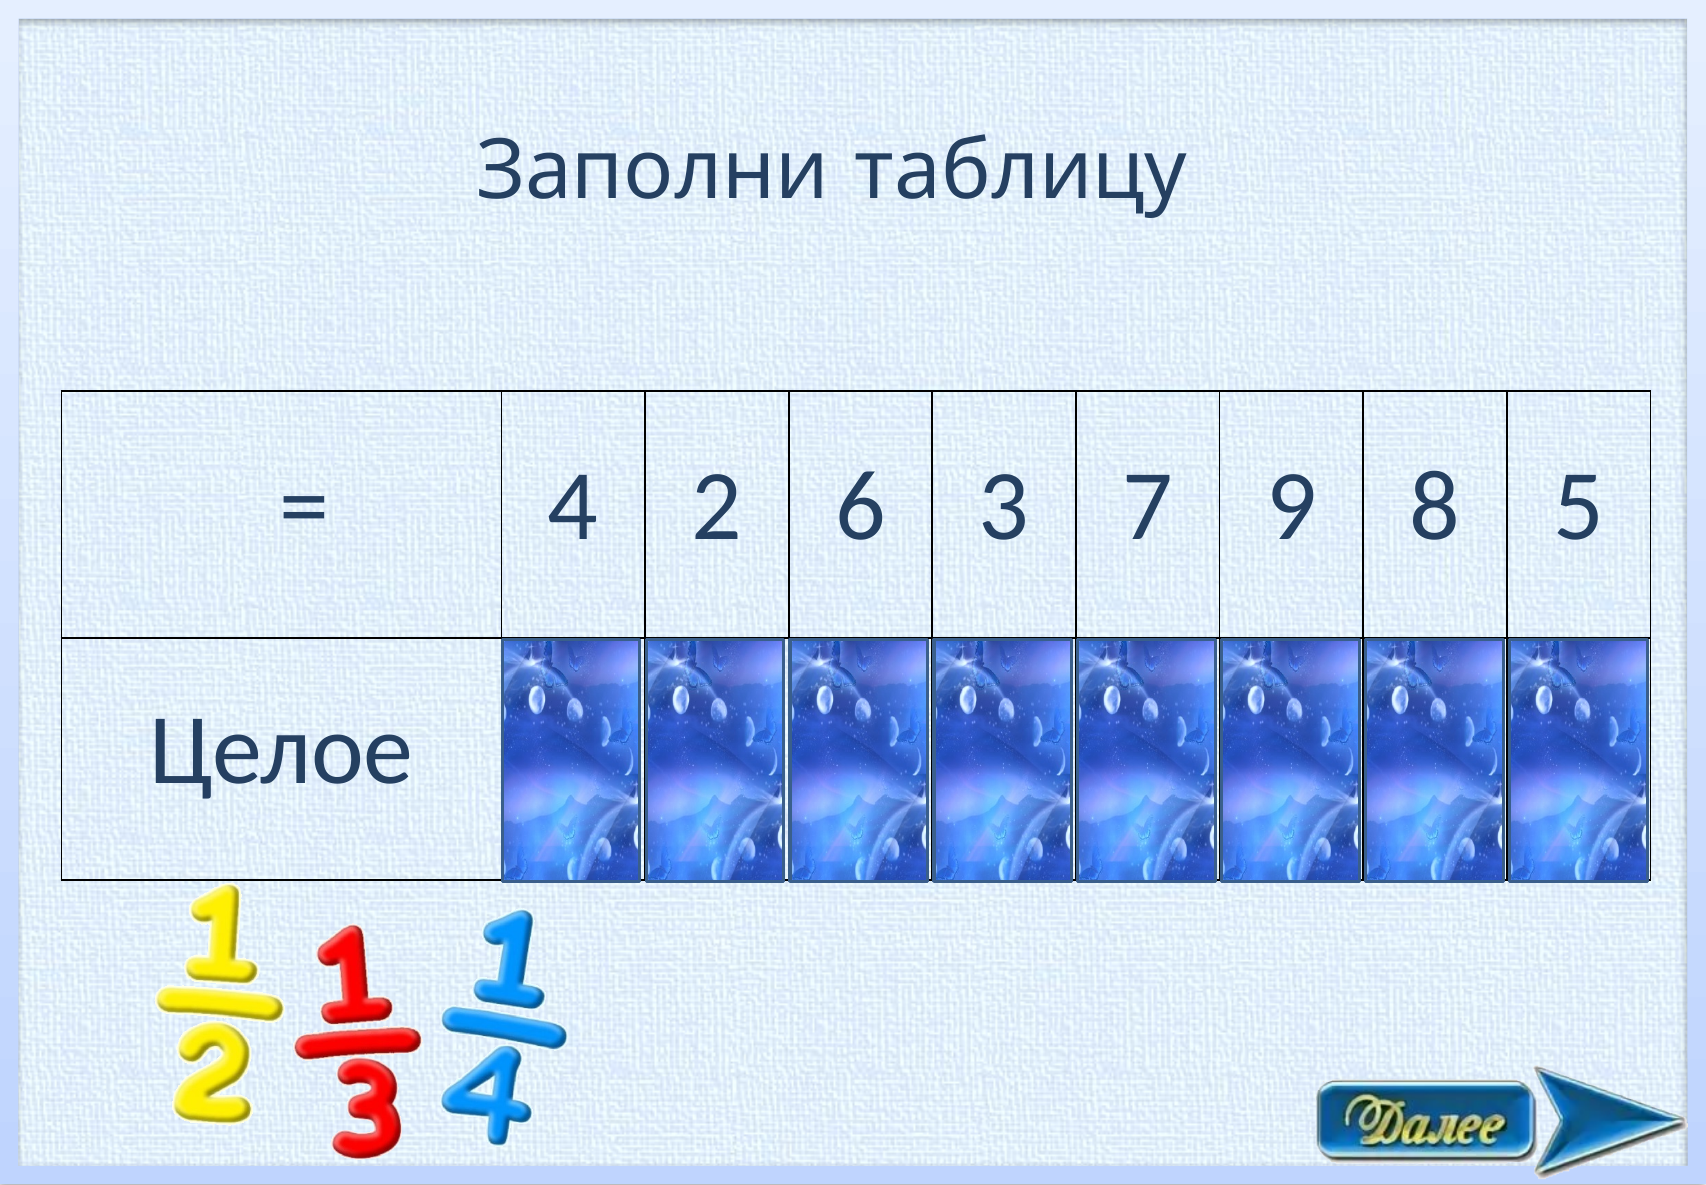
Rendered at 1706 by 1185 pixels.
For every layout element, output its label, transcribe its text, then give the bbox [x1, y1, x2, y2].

text_box [788, 637, 930, 883]
text_box [1364, 637, 1505, 883]
text_box [500, 637, 642, 883]
text_box [1220, 637, 1361, 883]
text_box [1508, 637, 1649, 883]
text_box [644, 637, 786, 883]
picture [19, 19, 1689, 1183]
text_box [932, 637, 1074, 883]
text_box Заполни таблицу [461, 107, 1203, 223]
text_box [1076, 637, 1218, 883]
